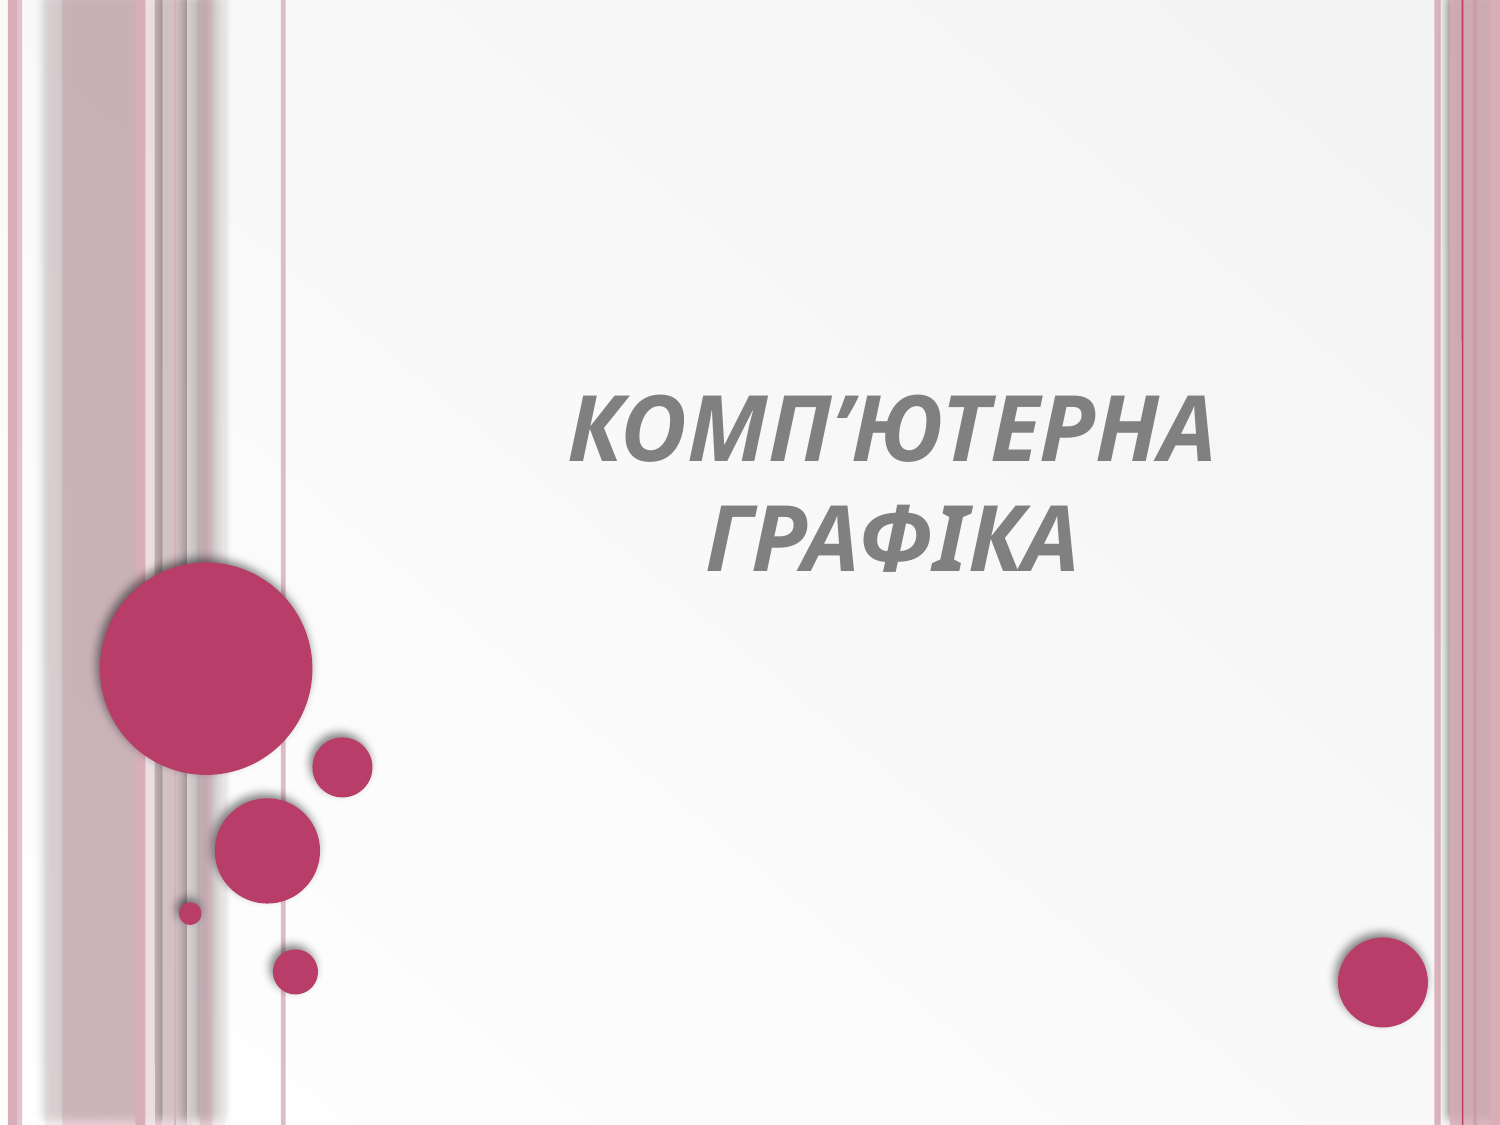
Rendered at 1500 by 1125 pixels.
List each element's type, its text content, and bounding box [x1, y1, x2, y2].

title Комп’ютерна графіка [386, 386, 1400, 598]
